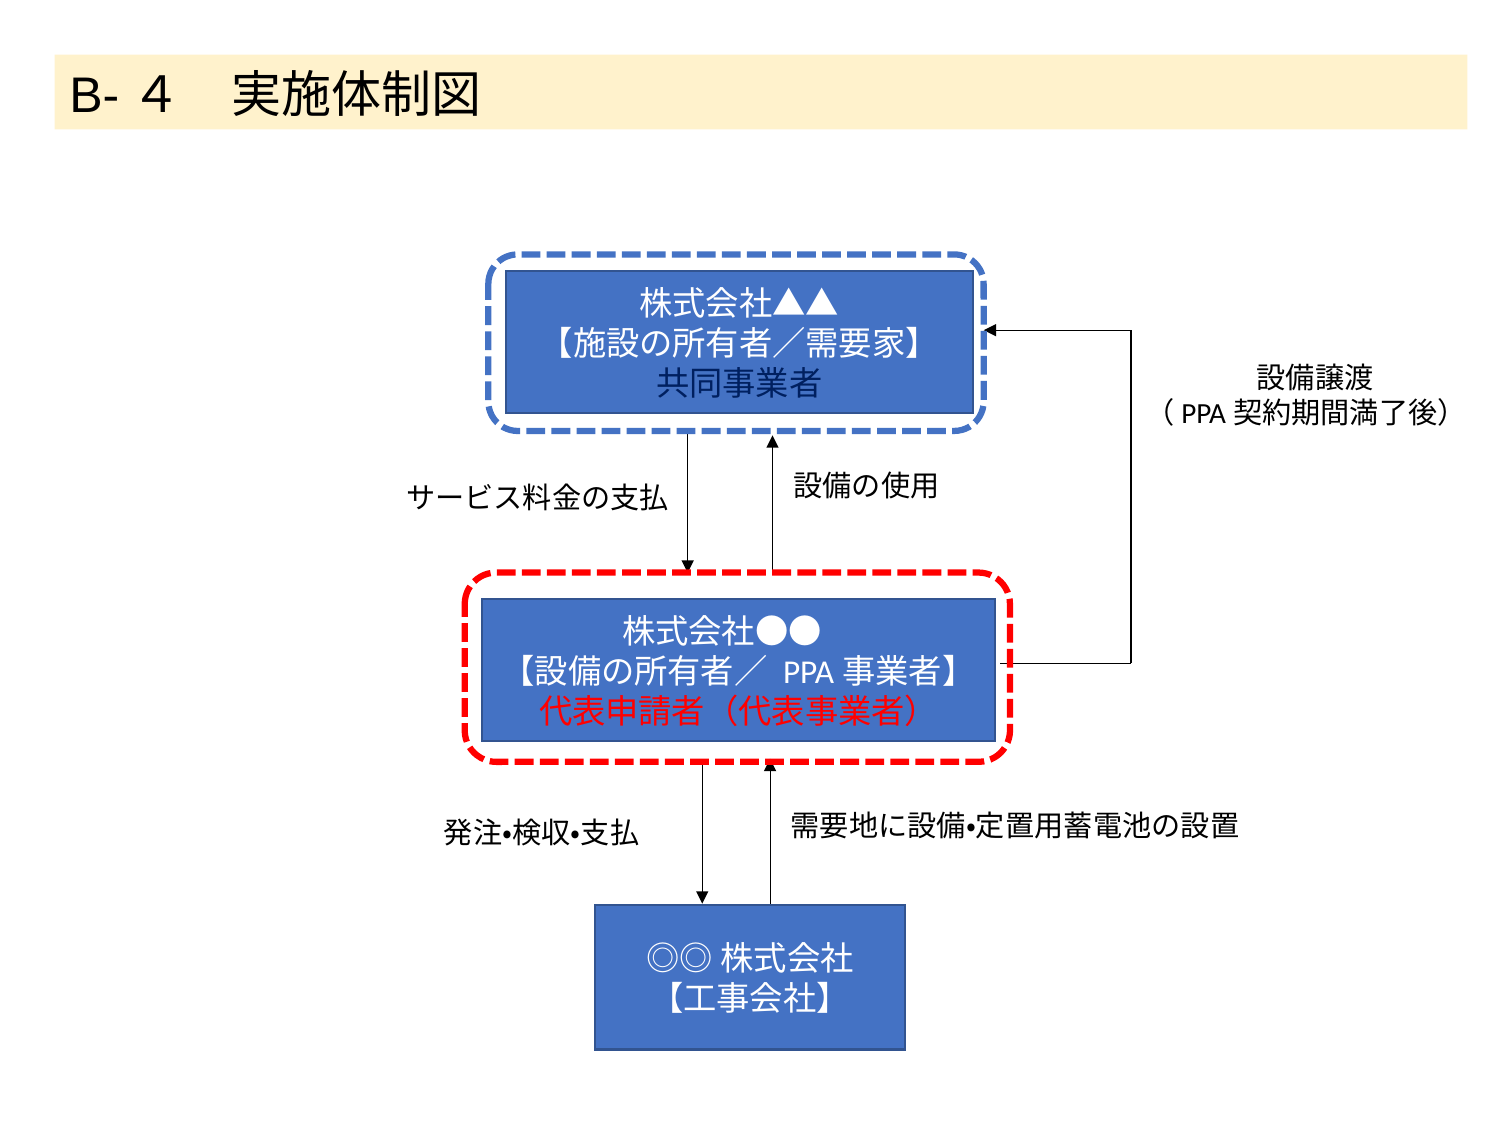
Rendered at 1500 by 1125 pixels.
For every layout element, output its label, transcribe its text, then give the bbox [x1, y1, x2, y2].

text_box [983, 330, 1131, 664]
text_box ◎◎株式会社 【工事会社】 [594, 904, 906, 1051]
text_box [463, 571, 1012, 763]
text_box 発注・検収・支払 [703, 806, 710, 857]
text_box 設備の使用 [778, 460, 983, 510]
text_box 需要地に設備・定置用蓄電池の設置 [775, 799, 1339, 850]
text_box B-４ 実施体制図 [54, 54, 1468, 130]
text_box サービス料金の支払 [391, 471, 687, 522]
text_box 発注・検収・支払 [429, 806, 702, 857]
text_box [487, 253, 985, 433]
text_box 設備譲渡 （PPA契約期間満了後） [1131, 352, 1500, 437]
